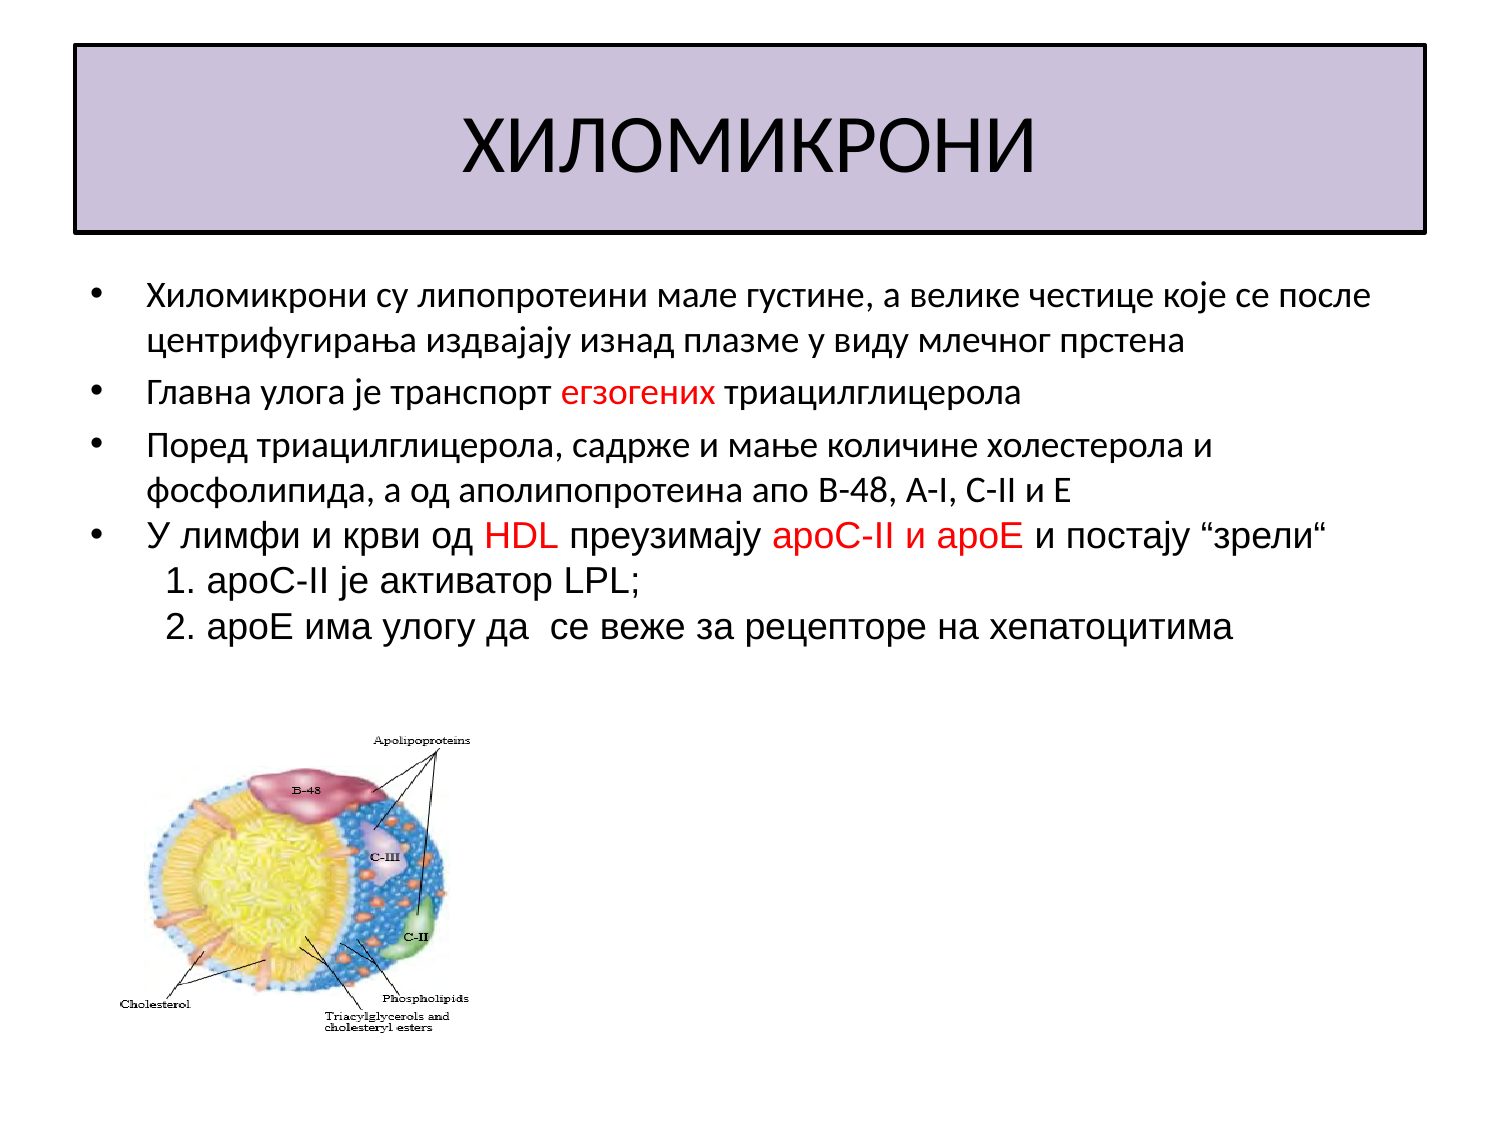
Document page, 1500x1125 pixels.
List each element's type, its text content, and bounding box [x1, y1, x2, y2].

title ХИЛОМИКРОНИ [73, 43, 1427, 235]
picture [87, 724, 551, 1088]
list Хиломикрони су липопротеини мале густине, а велике честице које се после центрифугирања издвајају изнад плазме у виду млечног прстена Главна улога је транспорт егзогених триацилглицерола Поред триацилглицерола, садрже и мање количине холестерола и фосфолипида, а од аполипопротеина апо B-48, A-I, C-II и Е У лимфи и крви од HDL преузимају apoC-II и apoE и постају “зрели“ 1. apoC-II је активатор LPL; 2. apoE има улогу да се веже за рецепторе на хепатоцитима [75, 262, 1425, 1005]
